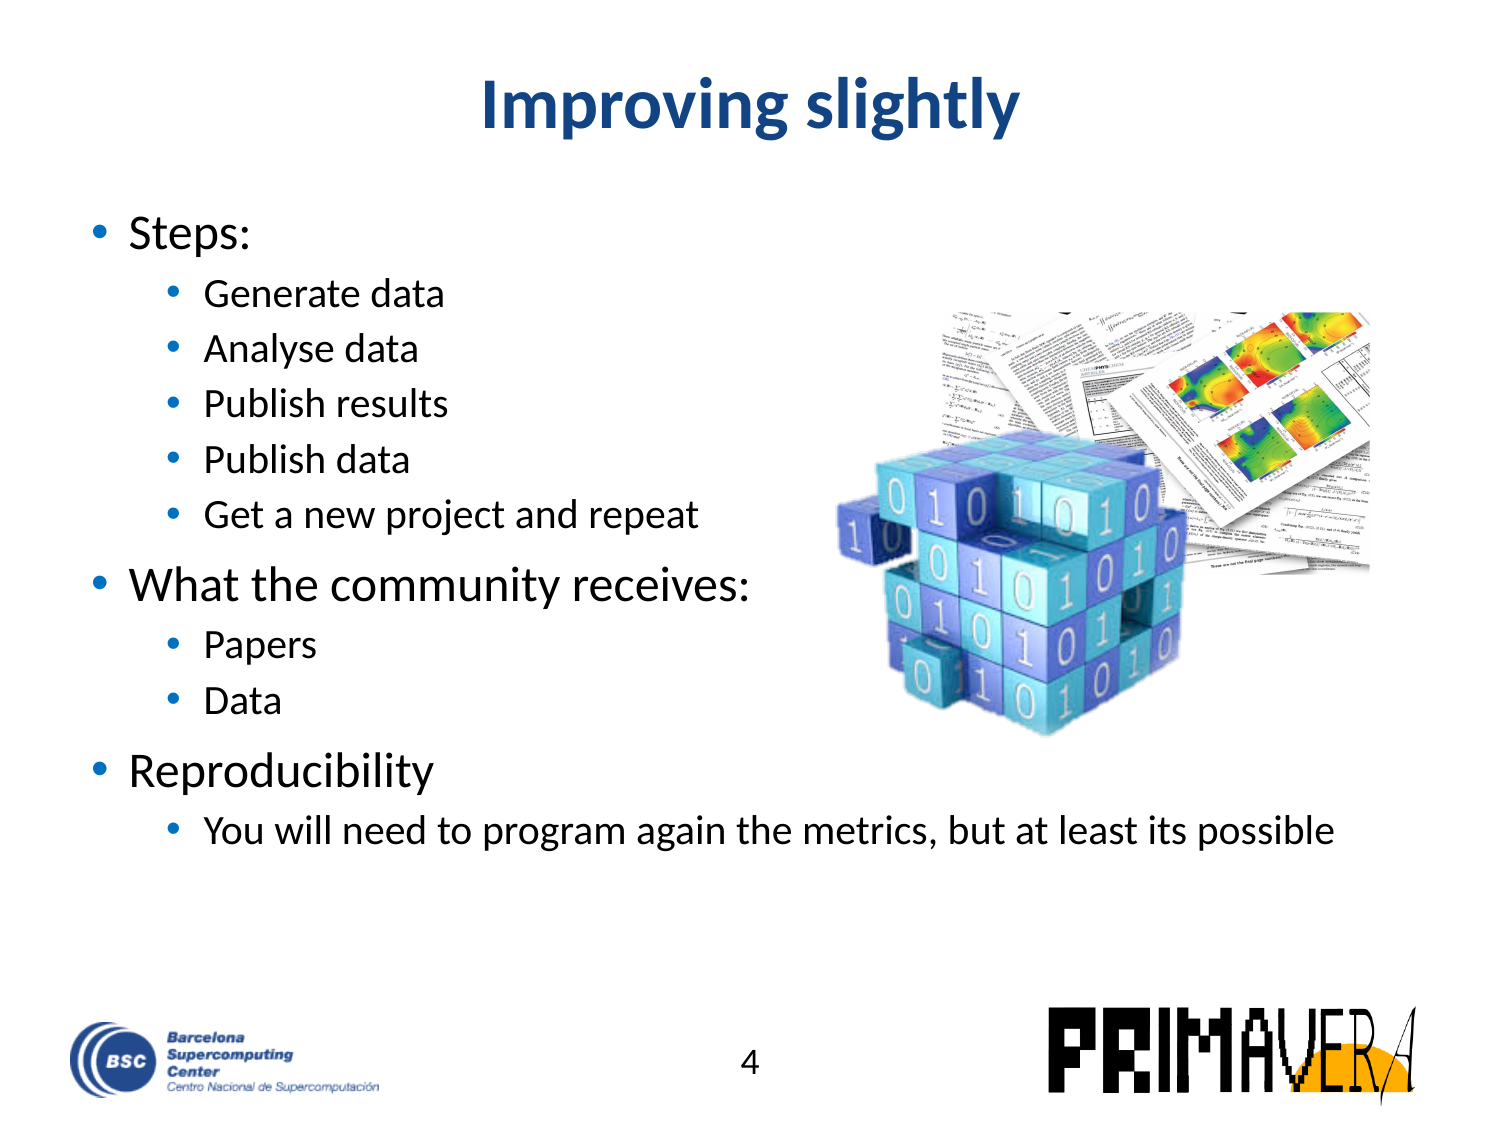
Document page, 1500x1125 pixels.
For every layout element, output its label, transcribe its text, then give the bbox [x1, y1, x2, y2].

picture [831, 312, 1370, 763]
picture [70, 1022, 379, 1098]
list Steps: Generate data Analyse data Publish results Publish data Get a new project and repeat What the community receives: Papers Data Reproducibility You will need to program again the metrics, but at least its possible [76, 199, 1427, 993]
title Improving slightly [76, 35, 1427, 174]
picture [1034, 991, 1430, 1106]
